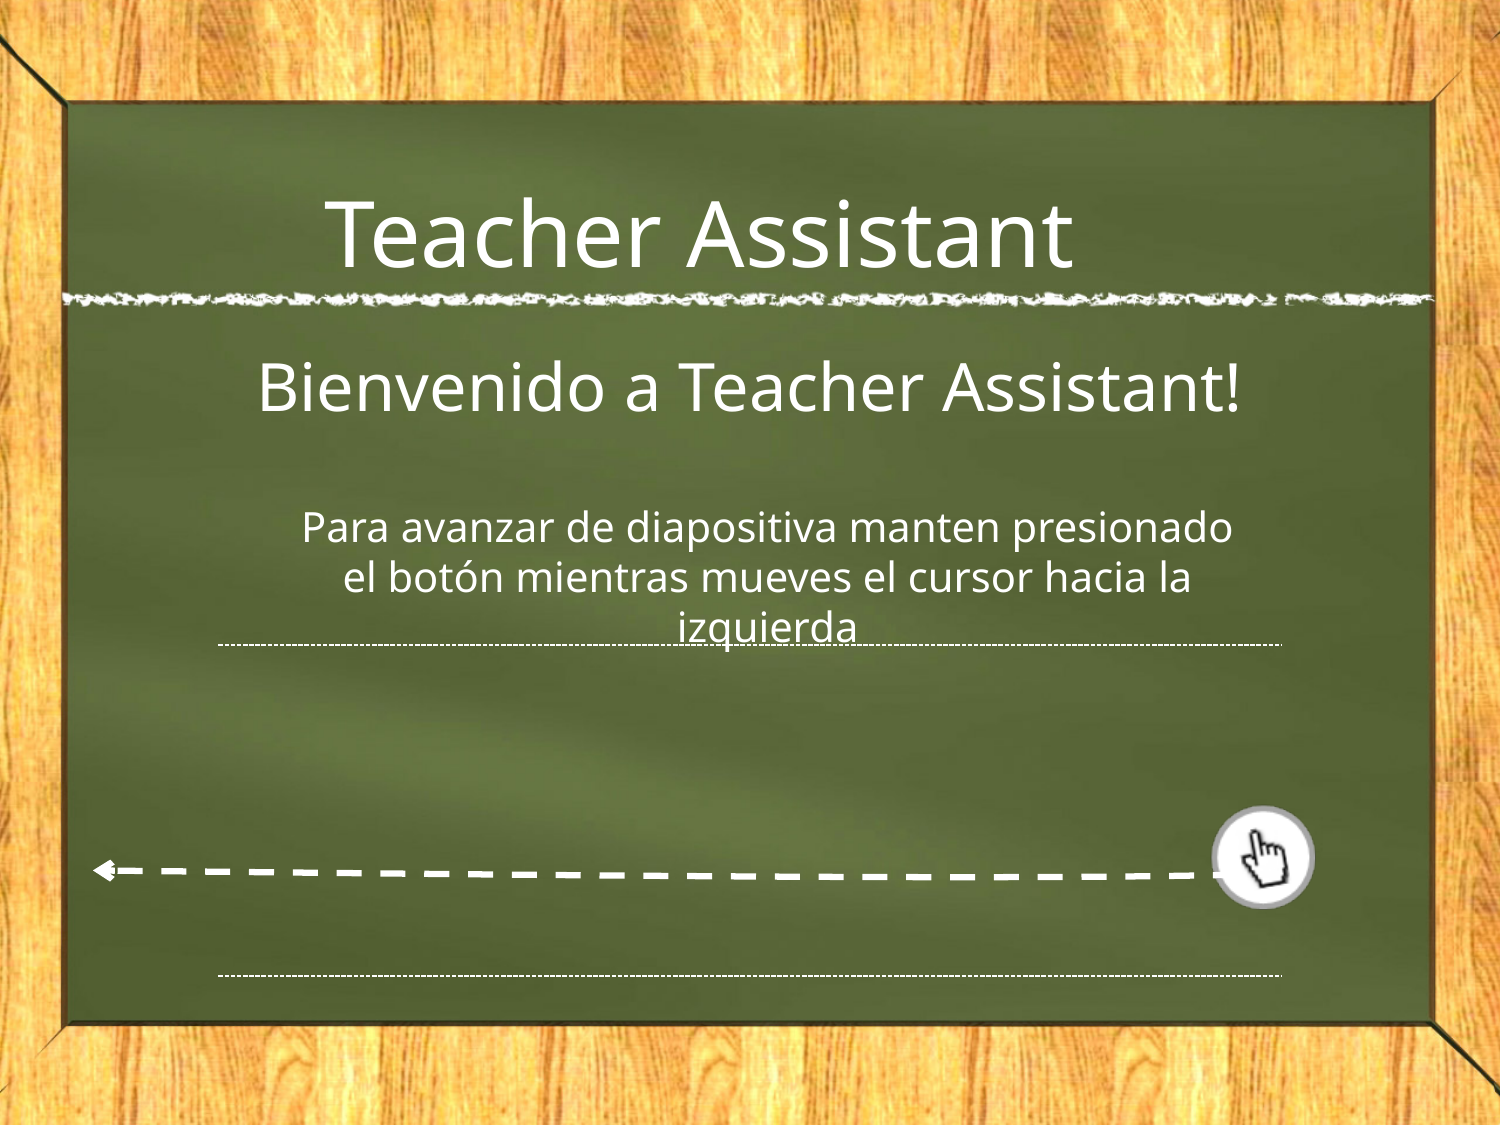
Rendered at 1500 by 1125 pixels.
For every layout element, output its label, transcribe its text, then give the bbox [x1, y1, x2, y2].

title Teacher Assistant [112, 137, 1288, 326]
list Bienvenido a Teacher Assistant! [112, 337, 1388, 457]
picture [0, 0, 1500, 1125]
text_box Para avanzar de diapositiva manten presionado el botón mientras mueves el cursor hacia la izquierda [265, 654, 1270, 659]
text_box [92, 863, 1169, 878]
text_box Para avanzar de diapositiva manten presionado el botón mientras mueves el cursor hacia la izquierda [265, 493, 1270, 644]
